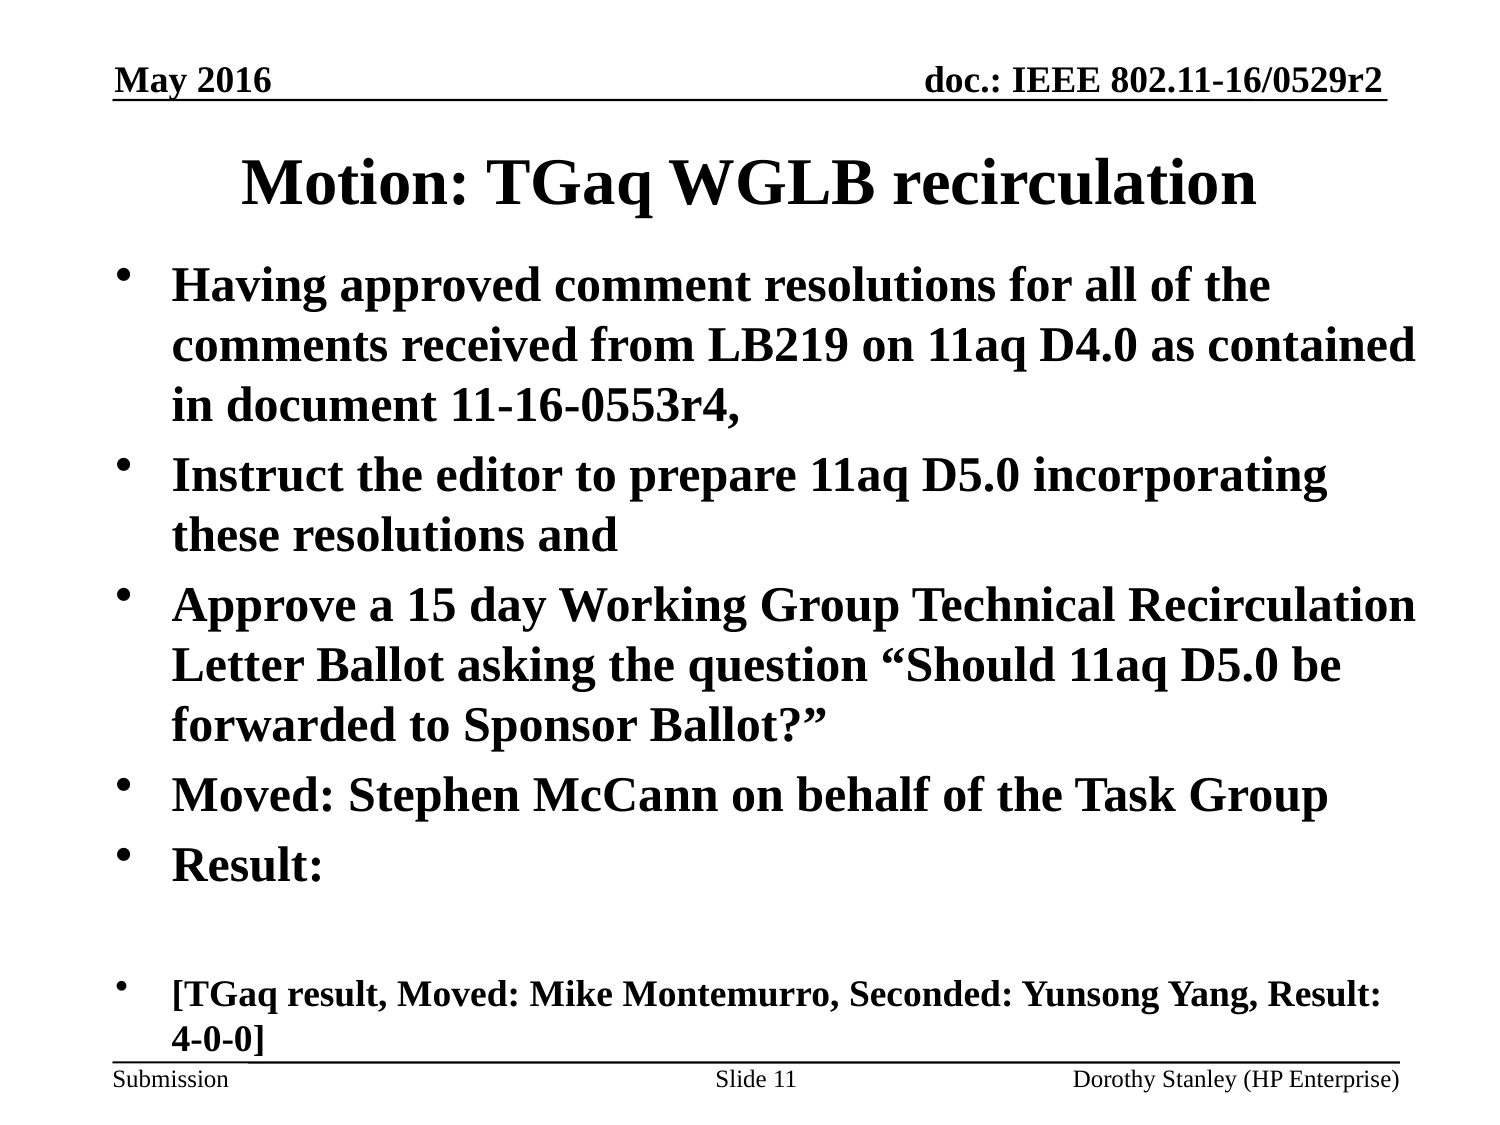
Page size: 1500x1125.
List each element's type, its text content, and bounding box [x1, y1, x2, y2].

title Motion: TGaq WGLB recirculation [112, 112, 1388, 243]
footer Dorothy Stanley (HP Enterprise) [924, 1062, 1401, 1101]
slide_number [114, 54, 274, 101]
list Having approved comment resolutions for all of the comments received from LB219 on 11aq D4.0 as contained in document 11-16-0553r4, Instruct the editor to prepare 11aq D5.0 incorporating these resolutions and Approve a 15 day Working Group Technical Recirculation Letter Ballot asking the question “Should 11aq D5.0 be forwarded to Sponsor Ballot?” Moved: Stephen McCann on behalf of the Task Group Result: [TGaq result, Moved: Mike Montemurro, Seconded: Yunsong Yang, Result: 4-0-0] [100, 243, 1436, 1024]
slide_number Slide 11 [712, 1061, 800, 1093]
